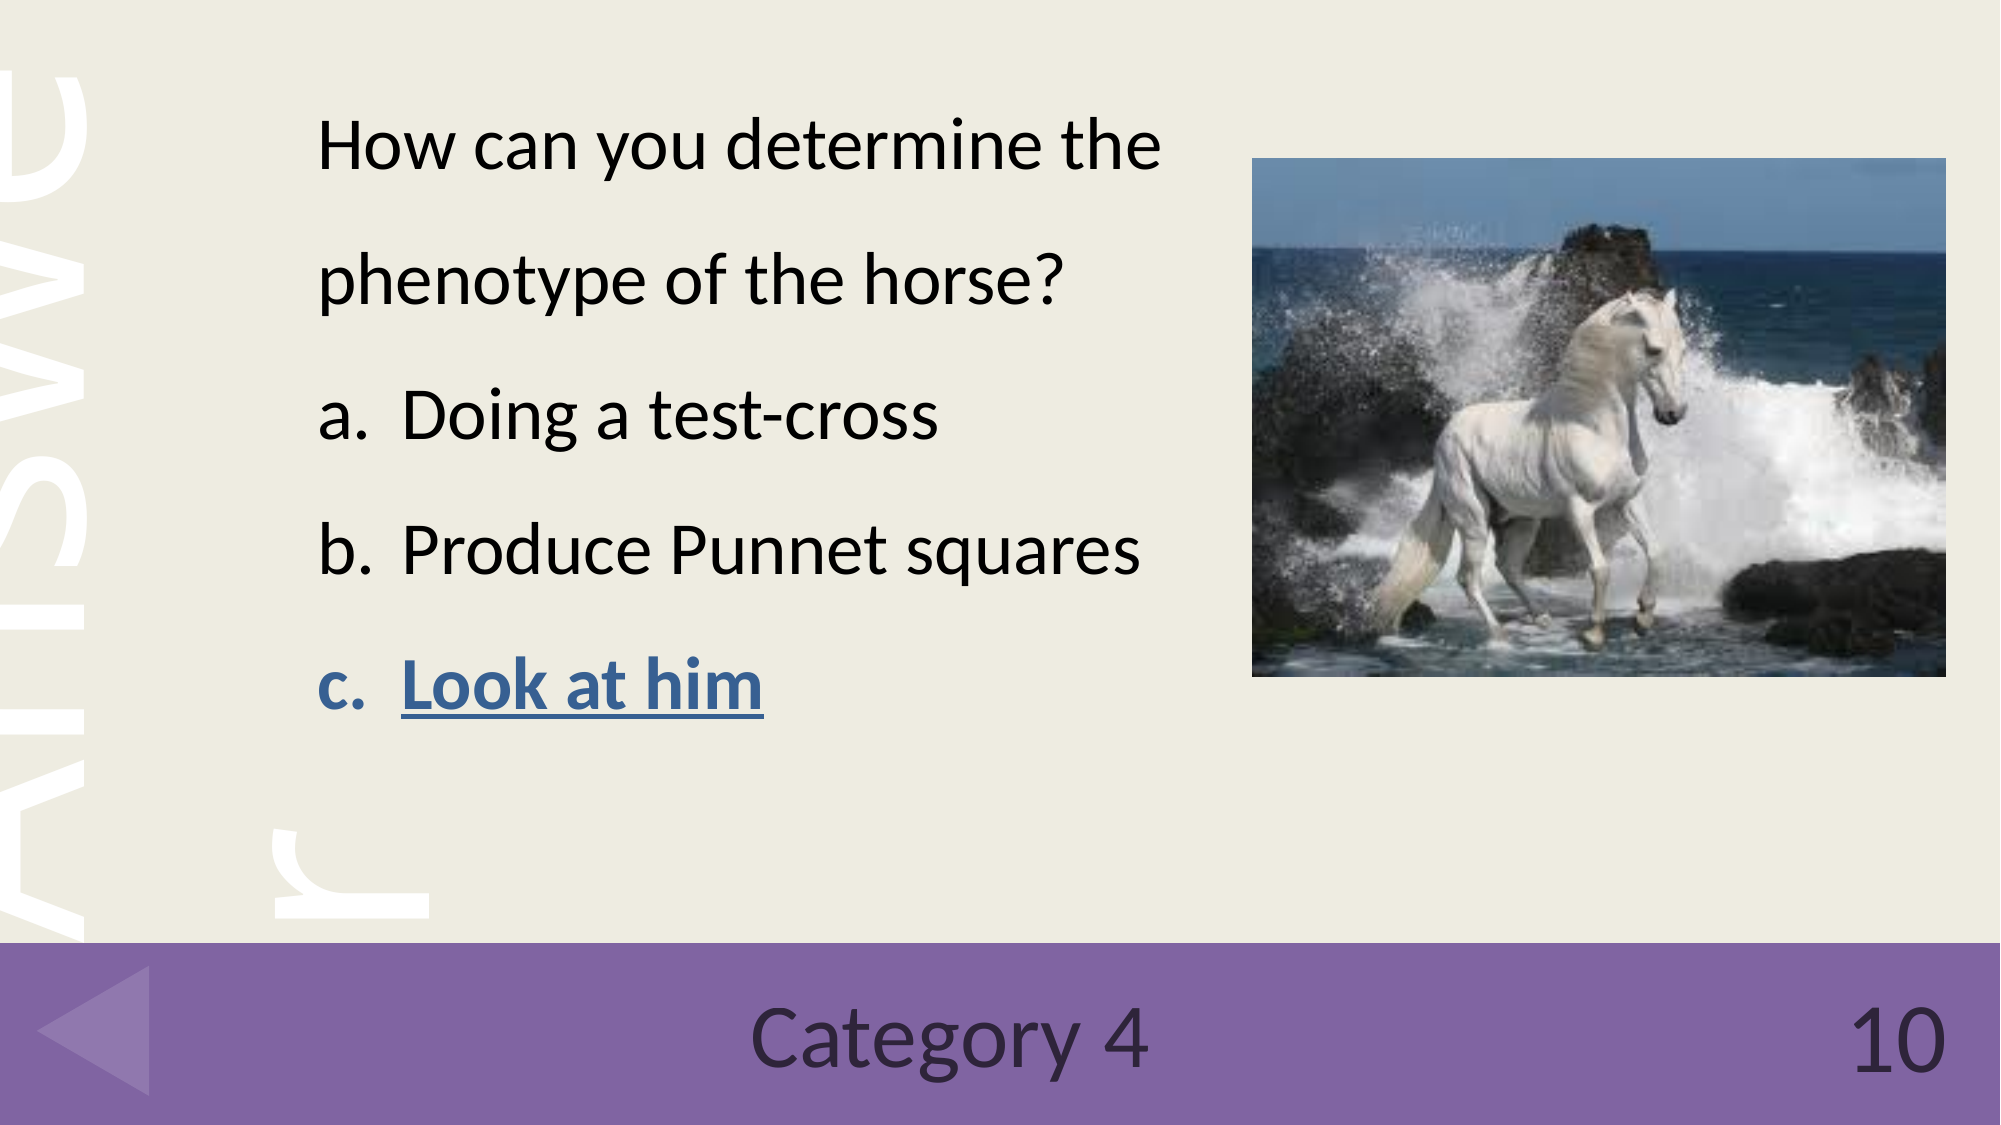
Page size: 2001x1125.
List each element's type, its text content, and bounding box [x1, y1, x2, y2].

picture [1252, 157, 1946, 678]
title Category 4 [50, 937, 1850, 1125]
list 10 [1850, 967, 1963, 1097]
list How can you determine the phenotype of the horse? Doing a test-cross Produce Punnet squares Look at him [302, 138, 1389, 636]
